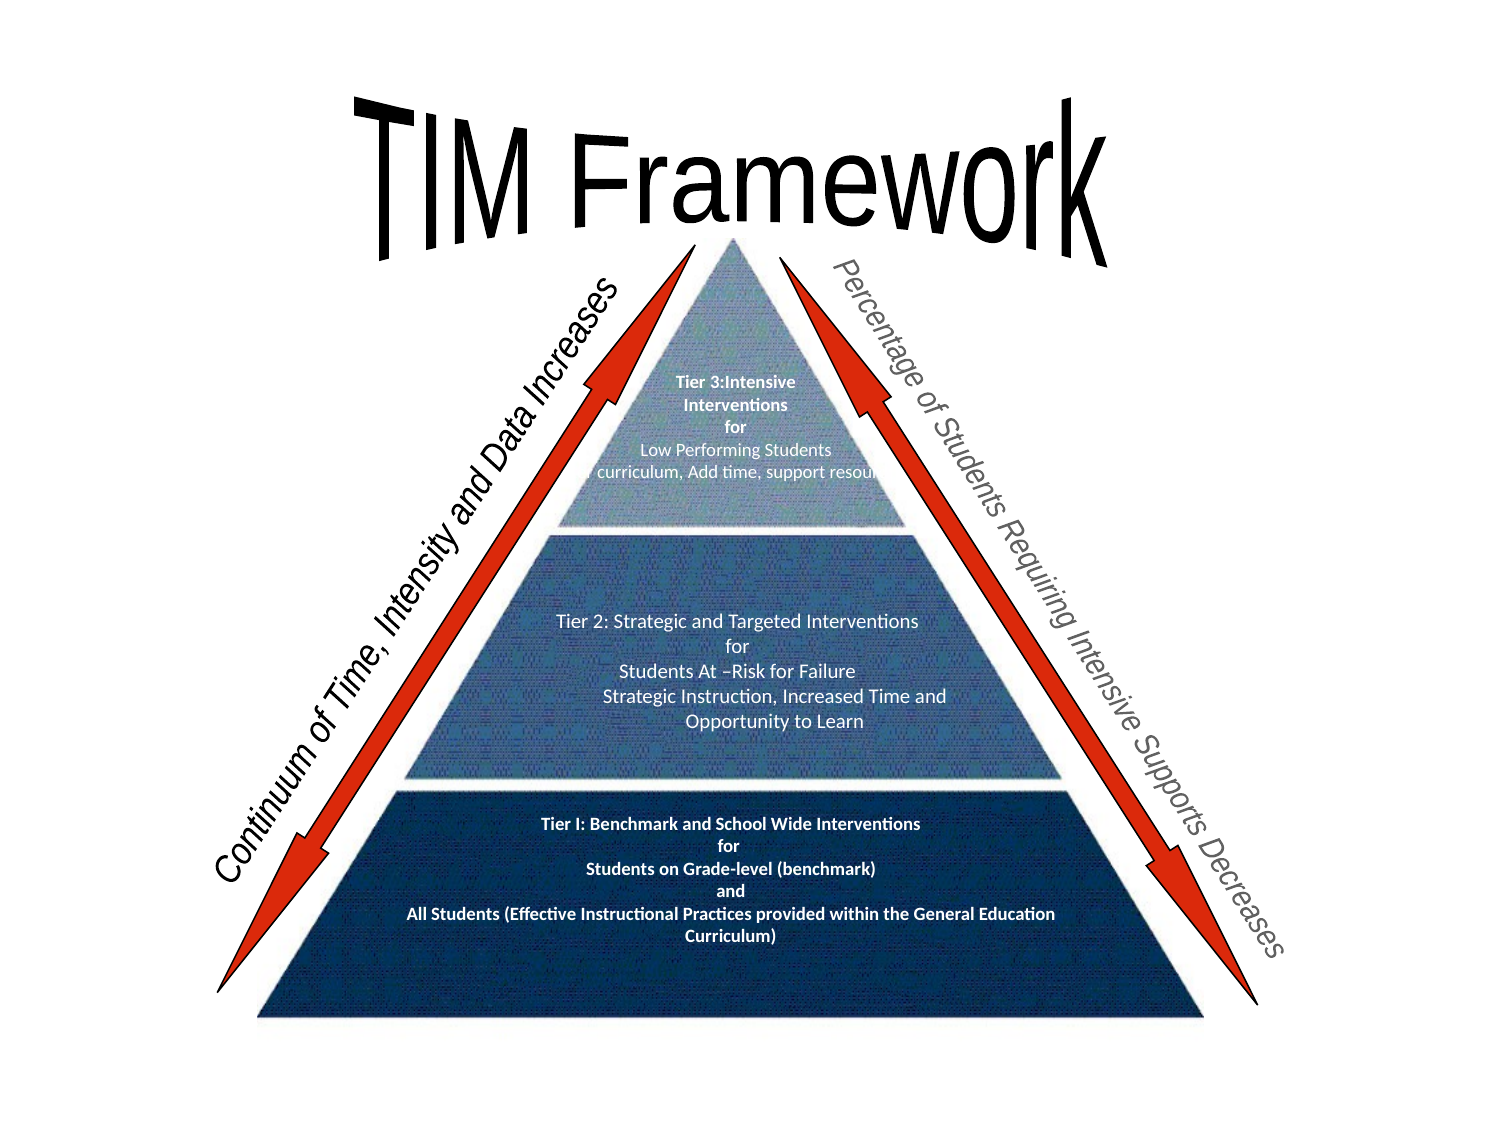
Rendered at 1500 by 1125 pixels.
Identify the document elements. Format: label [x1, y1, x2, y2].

text_box [137, 62, 1463, 193]
text_box [1208, 905, 1258, 1006]
picture [257, 238, 1204, 1047]
text_box [62, 212, 1463, 1088]
text_box [217, 922, 252, 993]
